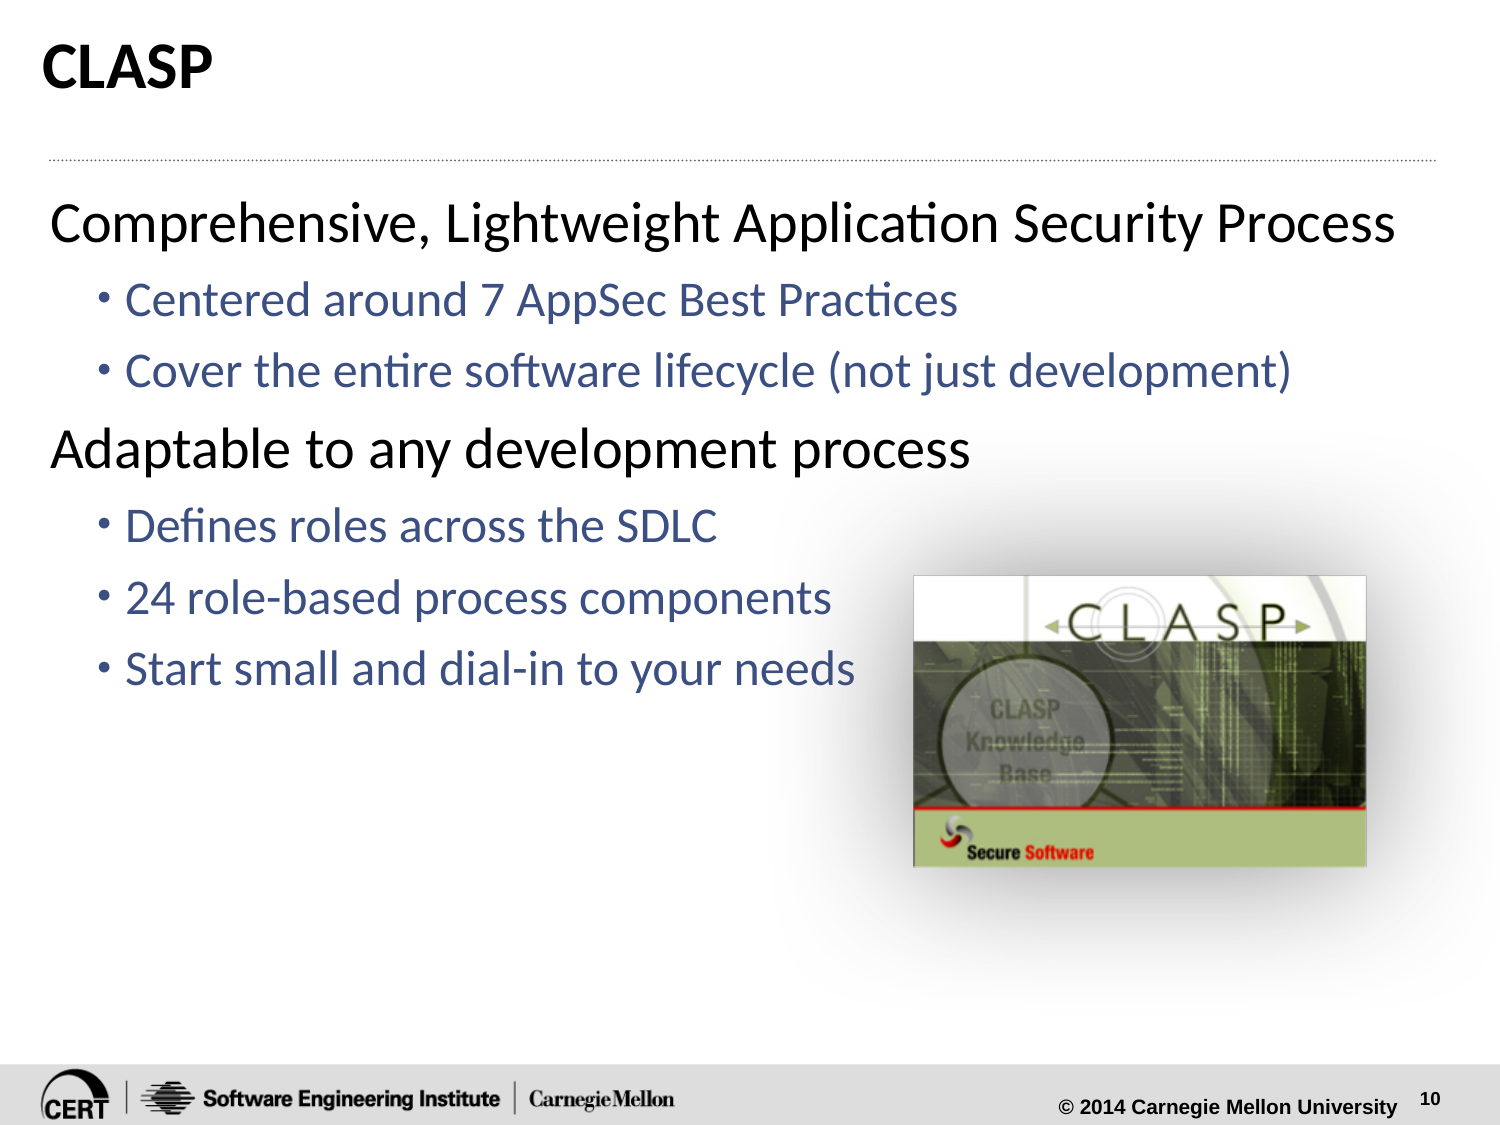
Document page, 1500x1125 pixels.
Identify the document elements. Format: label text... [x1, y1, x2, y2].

title CLASP [42, 37, 1434, 155]
picture [24, 1065, 688, 1125]
picture [912, 574, 1368, 869]
list Comprehensive, Lightweight Application Security Process Centered around 7 AppSec Best Practices Cover the entire software lifecycle (not just development) Adaptable to any development process Defines roles across the SDLC 24 role-based process components Start small and dial-in to your needs [49, 187, 1438, 1001]
